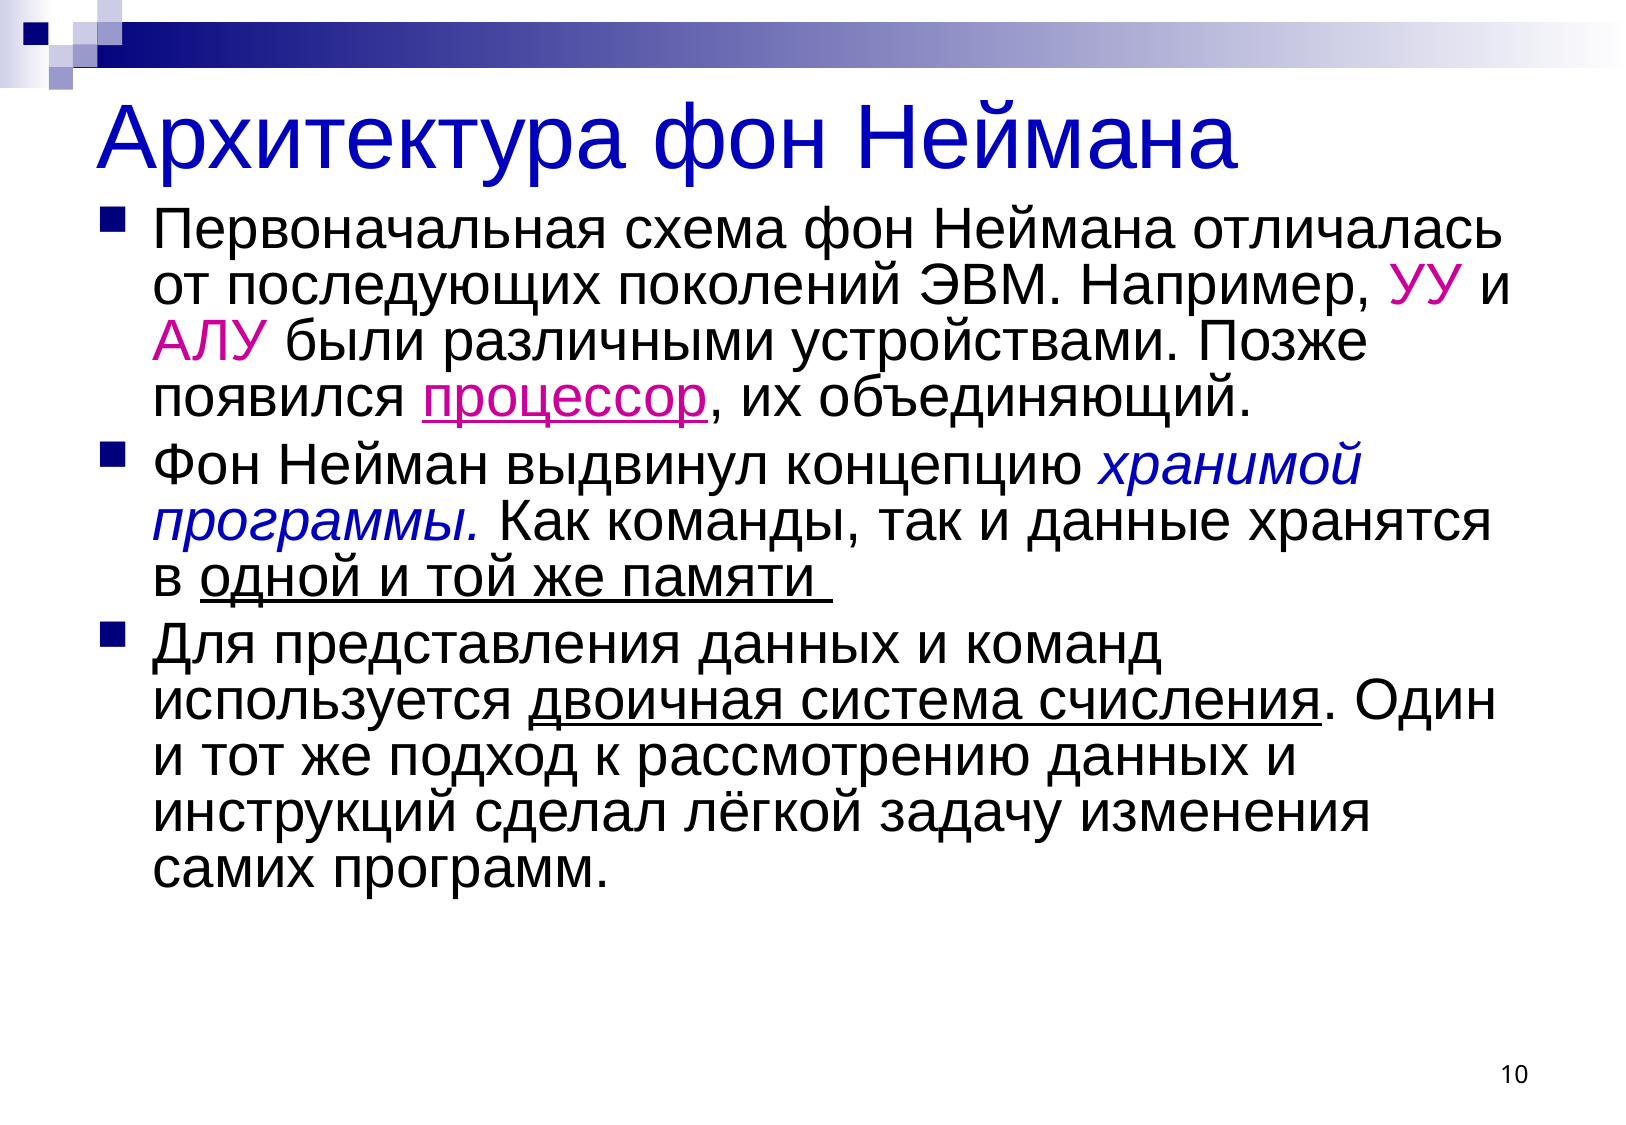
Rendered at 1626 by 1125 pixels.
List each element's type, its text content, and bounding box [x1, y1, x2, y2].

list Первоначальная схема фон Неймана отличалась от последующих поколений ЭВМ. Например, УУ и АЛУ были различными устройствами. Позже появился процессор, их объединяющий. Фон Нейман выдвинул концепцию хранимой программы. Как команды, так и данные хранятся в одной и той же памяти Для представления данных и команд используется двоичная система счисления. Один и тот же подход к рассмотрению данных и инструкций сделал лёгкой задачу изменения самих программ. [81, 196, 1544, 1059]
slide_number 10 [1164, 1059, 1544, 1100]
title Архитектура фон Неймана [81, 19, 1544, 196]
